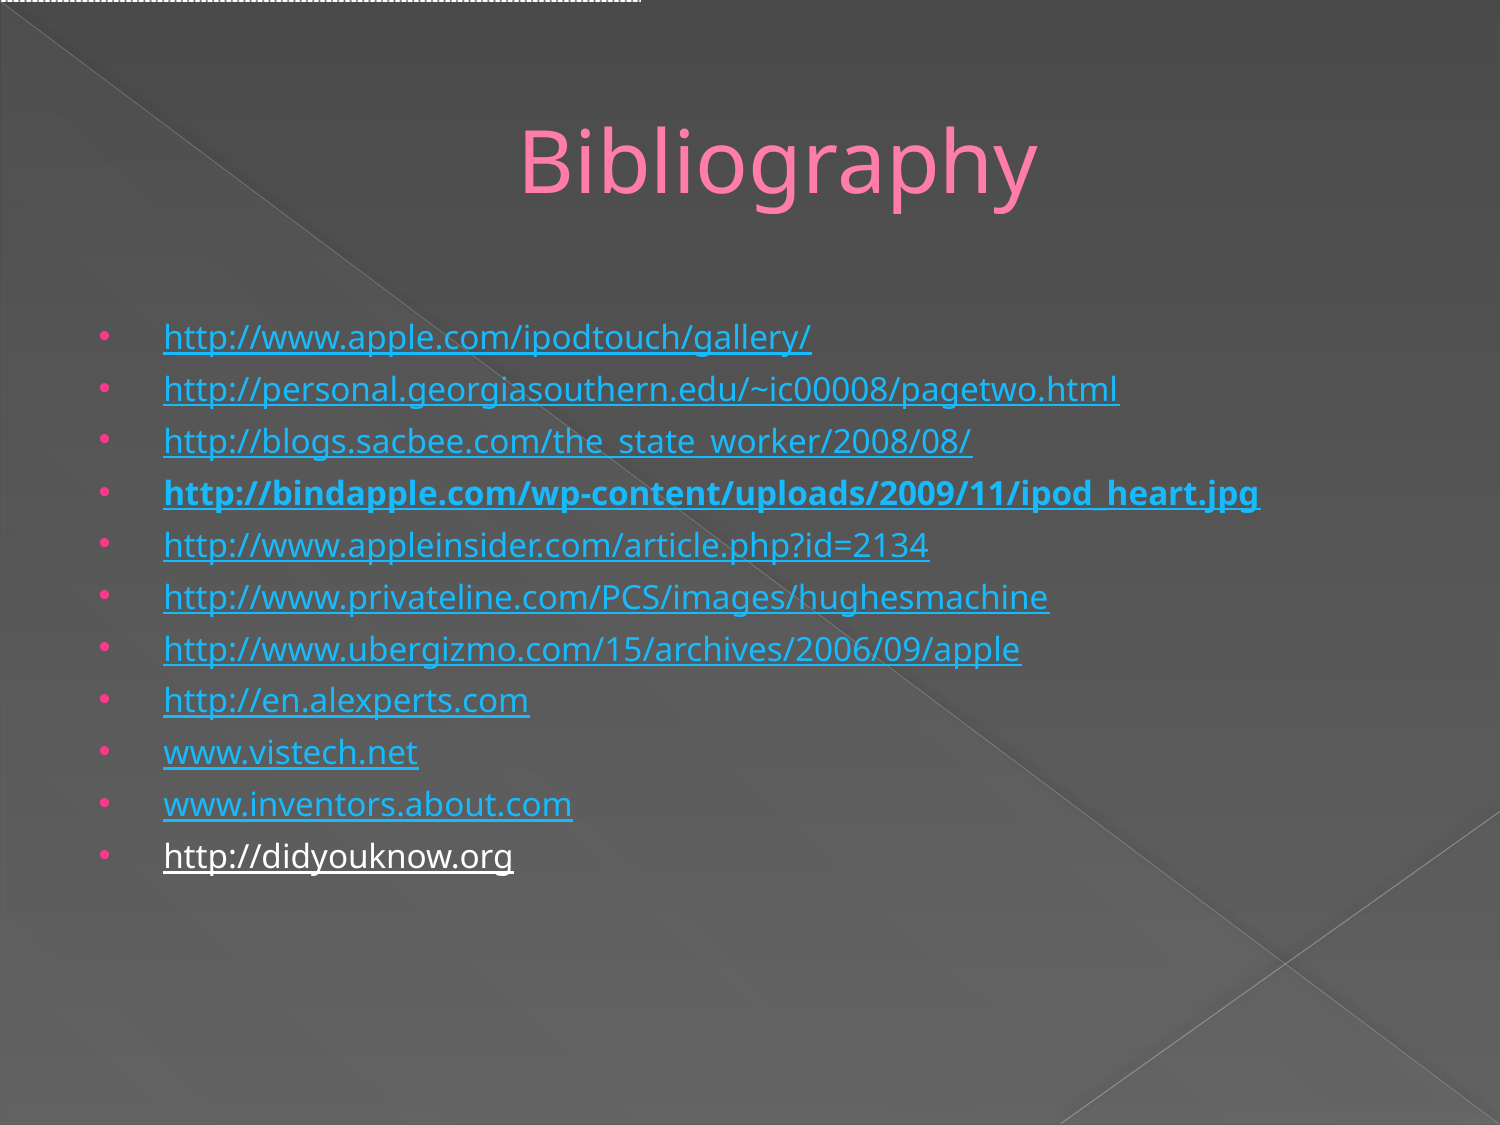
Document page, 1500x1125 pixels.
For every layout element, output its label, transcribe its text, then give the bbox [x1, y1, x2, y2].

title Bibliography [75, 43, 1425, 274]
list http://www.apple.com/ipodtouch/gallery/ http://personal.georgiasouthern.edu/~ic00008/pagetwo.html http://blogs.sacbee.com/the_state_worker/2008/08/ http://bindapple.com/wp-content/uploads/2009/11/ipod_heart.jpg http://www.appleinsider.com/article.php?id=2134 http://www.privateline.com/PCS/images/hughesmachine http://www.ubergizmo.com/15/archives/2006/09/apple http://en.alexperts.com www.vistech.net www.inventors.about.com http://didyouknow.org [75, 308, 1425, 1059]
